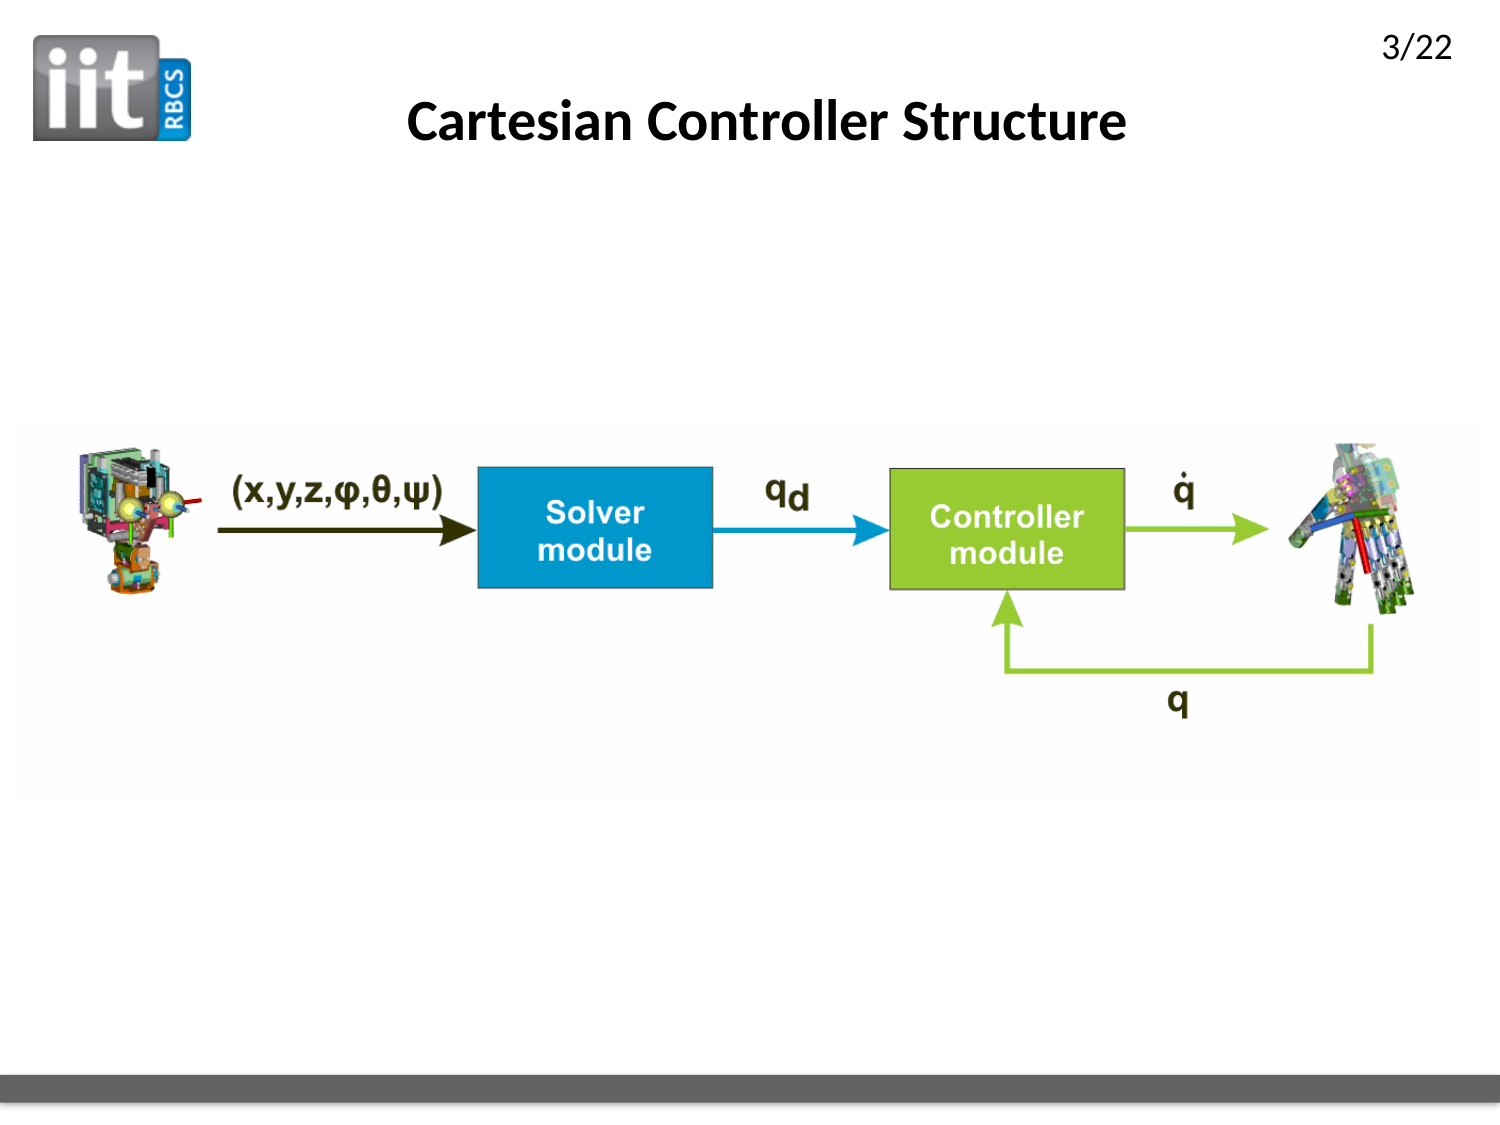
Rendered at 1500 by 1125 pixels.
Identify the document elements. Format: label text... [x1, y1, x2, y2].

picture [33, 35, 191, 141]
picture [13, 420, 1481, 806]
text_box Cartesian Controller Structure [301, 75, 1235, 160]
slide_number 3/22 [1366, 14, 1500, 69]
